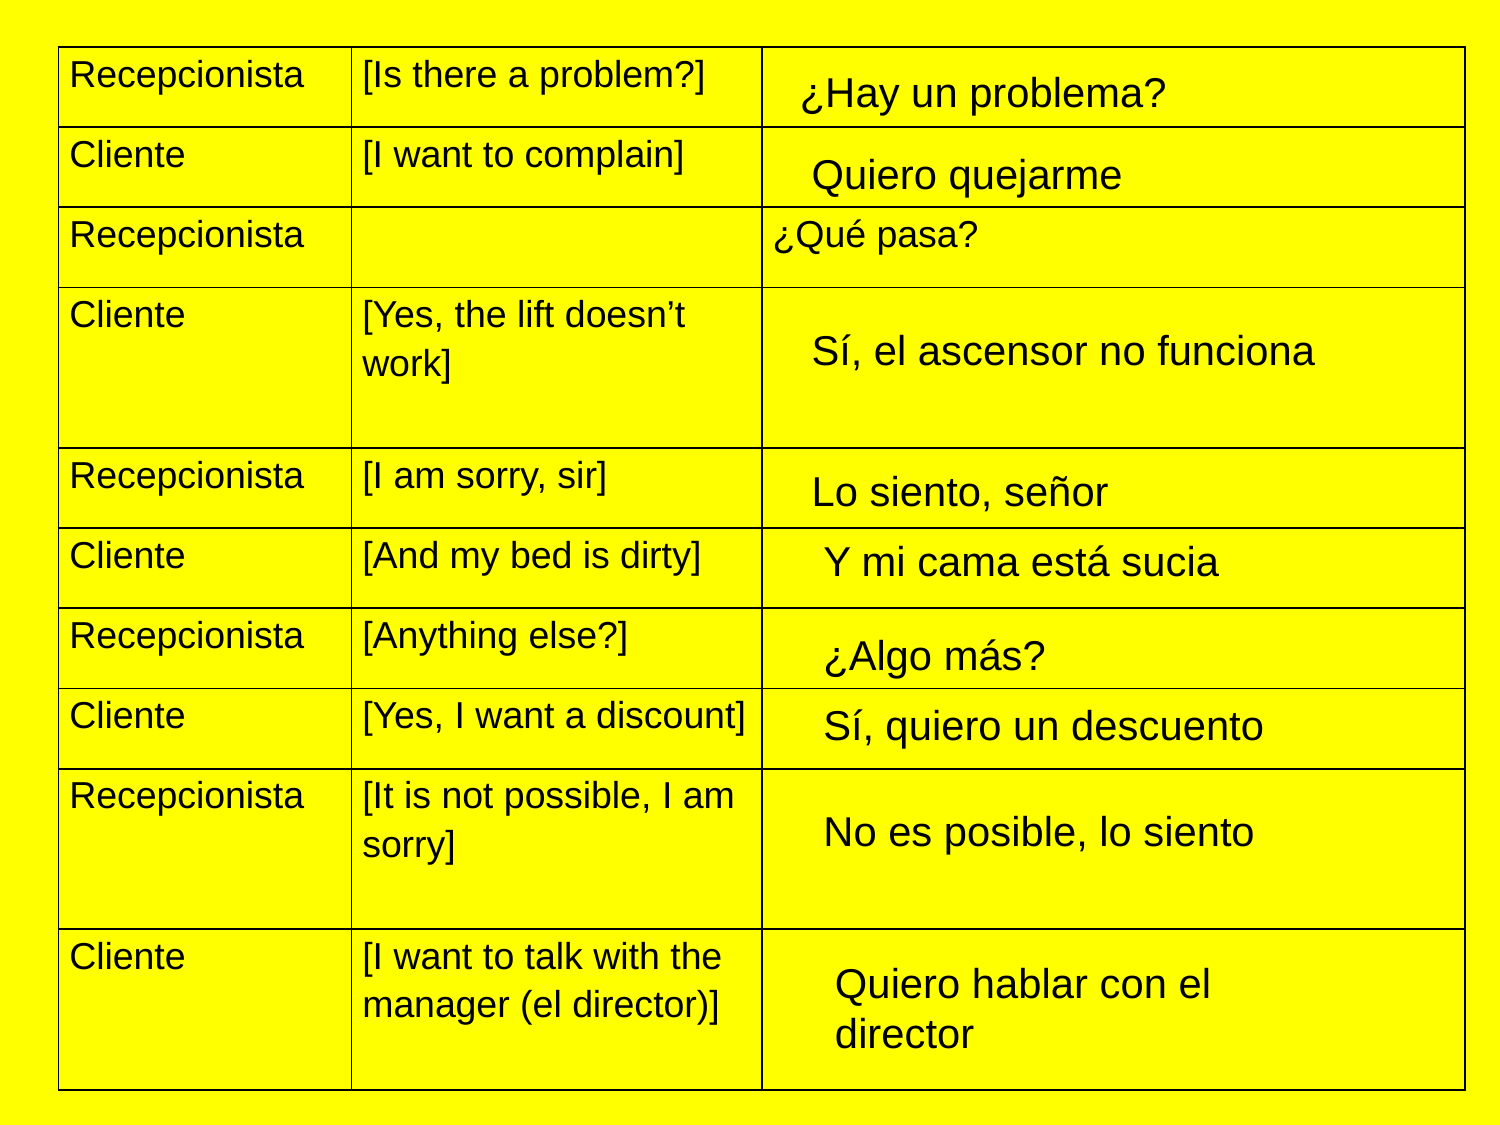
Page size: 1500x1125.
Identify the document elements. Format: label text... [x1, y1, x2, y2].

table_cell [352, 208, 761, 287]
table_cell [763, 930, 1464, 1089]
table_cell [763, 529, 1464, 607]
table_cell Cliente [59, 128, 351, 206]
text_box ¿Hay un problema? [785, 58, 1219, 124]
table_cell Cliente [59, 529, 351, 607]
table_cell [Yes, I want a discount] [352, 689, 761, 768]
table_cell [Yes, the lift doesn’t work] [352, 288, 761, 447]
table_cell ¿Qué pasa? [763, 208, 1464, 287]
text_box Quiero hablar con el director [820, 949, 1254, 1064]
table_cell [763, 689, 1464, 768]
text_box Sí, el ascensor no funciona [796, 316, 1430, 382]
table_cell [763, 288, 1464, 447]
table_cell Recepcionista [59, 609, 351, 688]
table_cell [763, 449, 1464, 527]
text_box ¿Algo más? [808, 621, 1243, 686]
text_box No es posible, lo siento [808, 796, 1383, 862]
table_cell [I am sorry, sir] [352, 449, 761, 527]
table_cell [I want to complain] [352, 128, 761, 206]
table_cell Recepcionista [59, 770, 351, 928]
table_cell [763, 128, 1464, 206]
table_cell [I want to talk with the manager (el director)] [352, 930, 761, 1089]
table_cell [763, 770, 1464, 928]
table_cell [It is not possible, I am sorry] [352, 770, 761, 928]
text_box Quiero quejarme [796, 140, 1231, 206]
table_cell [And my bed is dirty] [352, 529, 761, 607]
table_cell [Anything else?] [352, 609, 761, 688]
table_cell Cliente [59, 930, 351, 1089]
table_cell Recepcionista [59, 449, 351, 527]
text_box Sí, quiero un descuento [808, 691, 1395, 757]
table_header [763, 48, 1464, 126]
table_cell [763, 609, 1464, 688]
table_cell Cliente [59, 288, 351, 447]
table_header Recepcionista [59, 48, 351, 126]
text_box Lo siento, señor [796, 457, 1231, 522]
table_cell Cliente [59, 689, 351, 768]
table_cell Recepcionista [59, 208, 351, 287]
table_header [Is there a problem?] [352, 48, 761, 126]
text_box Y mi cama está sucia [808, 527, 1243, 593]
